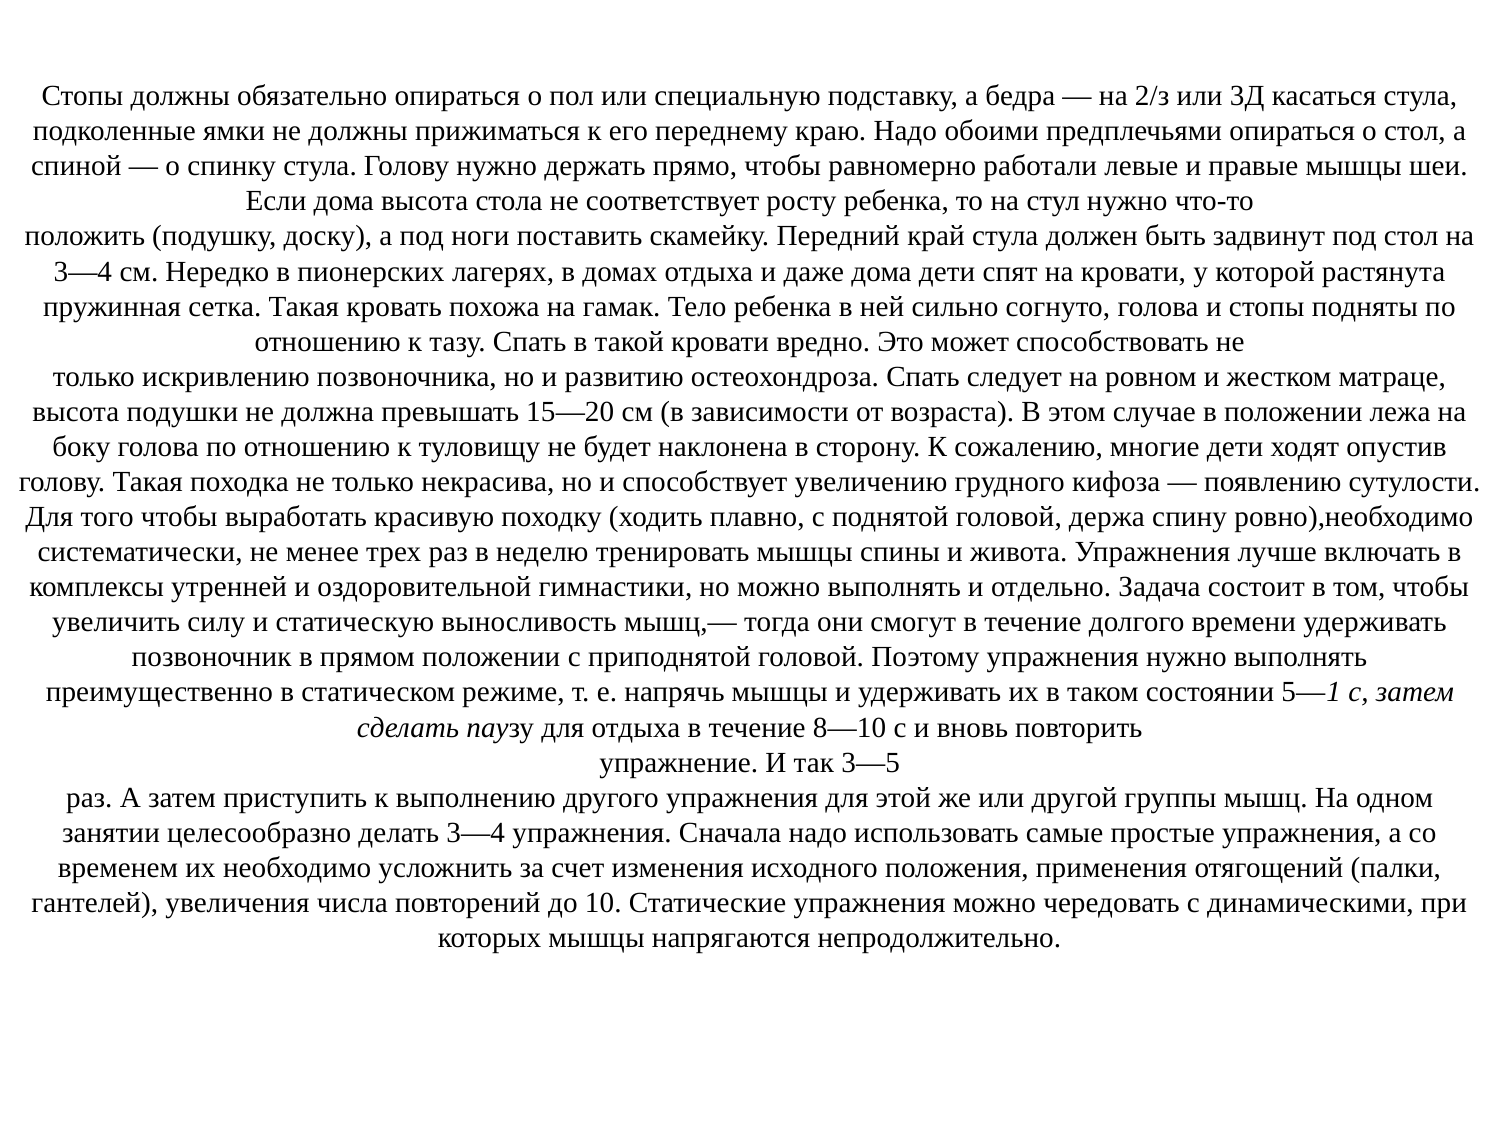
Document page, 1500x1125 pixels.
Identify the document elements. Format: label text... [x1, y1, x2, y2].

title Стопы должны обязательно опираться о пол или специальную подставку, а бедра — на 2/з или 3Д касаться стула, подколенные ямки не должны прижиматься к его переднему краю. Надо обоими предплечьями опираться о стол, а спиной — о спинку стула. Голову нужно держать прямо, чтобы равномерно работали левые и правые мышцы шеи. Если дома высота стола не соответствует росту ребенка, то на стул нужно что-то положить (подушку, доску), а под ноги поставить скамейку. Передний край стула должен быть задвинут под стол на 3—4 см. Нередко в пионерских лагерях, в домах отдыха и даже дома дети спят на кровати, у которой растянута пружинная сетка. Такая кровать похожа на гамак. Тело ребенка в ней сильно согнуто, голова и стопы подняты по отношению к тазу. Спать в такой кровати вредно. Это может способствовать не только искривлению позвоночника, но и развитию остеохондроза. Спать следует на ровном и жестком матраце, высота подушки не должна превышать 15—20 см (в зависимости от возраста). В этом случае в положении лежа на боку голова по отношению к туловищу не будет наклонена в сторону. К сожалению, многие дети ходят опустив голову. Такая походка не только некрасива, но и способствует увеличению грудного кифоза — появлению сутулости. Для того чтобы выработать красивую походку (ходить плавно, с поднятой головой, держа спину ровно),необходимо систематически, не менее трех раз в неделю тренировать мышцы спины и живота. Упражнения лучше включать в комплексы утренней и оздоровительной гимнастики, но можно выполнять и отдельно. Задача состоит в том, чтобы увеличить силу и статическую выносливость мышц,— тогда они смогут в течение долгого времени удерживать позвоночник в прямом положении с приподнятой головой. Поэтому упражнения нужно выполнять преимущественно в статическом режиме, т. е. напрячь мышцы и удерживать их в таком состоянии 5—1 с, затем сделать паузу для отдыха в течение 8—10 с и вновь повторить упражнение. И так 3—5 раз. А затем приступить к выполнению другого упражнения для этой же или другой группы мышц. На одном занятии целесообразно делать 3—4 упражнения. Сначала надо использовать самые простые упражнения, а со временем их необходимо усложнить за счет изменения исходного положения, применения отягощений (палки, гантелей), увеличения числа повторений до 10. Статические упражнения можно чередовать с динамическими, при которых мышцы напрягаются непродолжительно. [0, 45, 1500, 1125]
